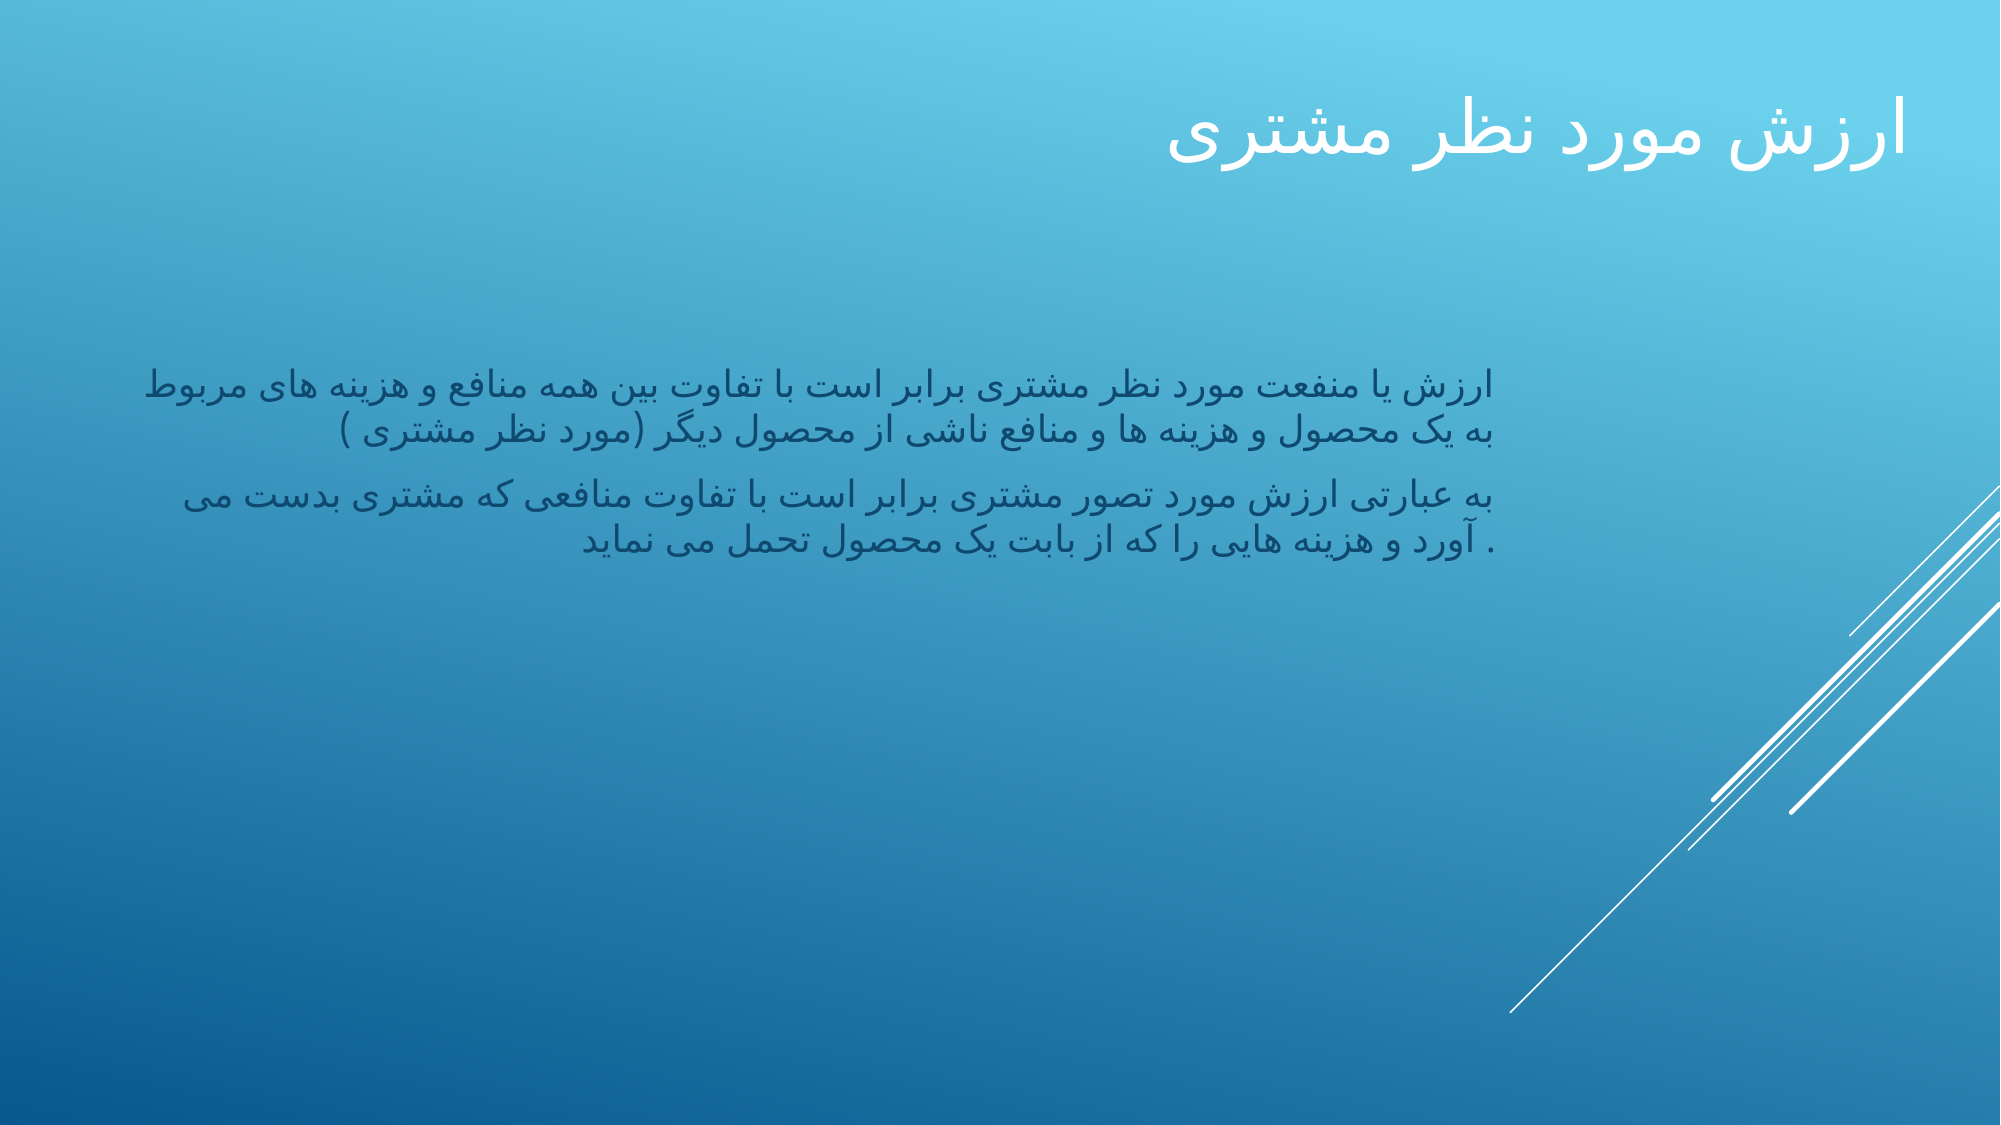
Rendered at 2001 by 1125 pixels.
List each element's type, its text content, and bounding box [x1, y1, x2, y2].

title ارزش مورد نظر مشتری [526, 42, 1927, 176]
list ارزش یا منفعت مورد نظر مشتری برابر است با تفاوت بین همه منافع و هزینه های مربوط به یک محصول و هزینه ها و منافع ناشی از محصول دیگر (مورد نظر مشتری ) به عبارتی ارزش مورد تصور مشتری برابر است با تفاوت منافعی که مشتری بدست می آورد و هزینه هایی را که از بابت یک محصول تحمل می نماید . [110, 352, 1511, 941]
